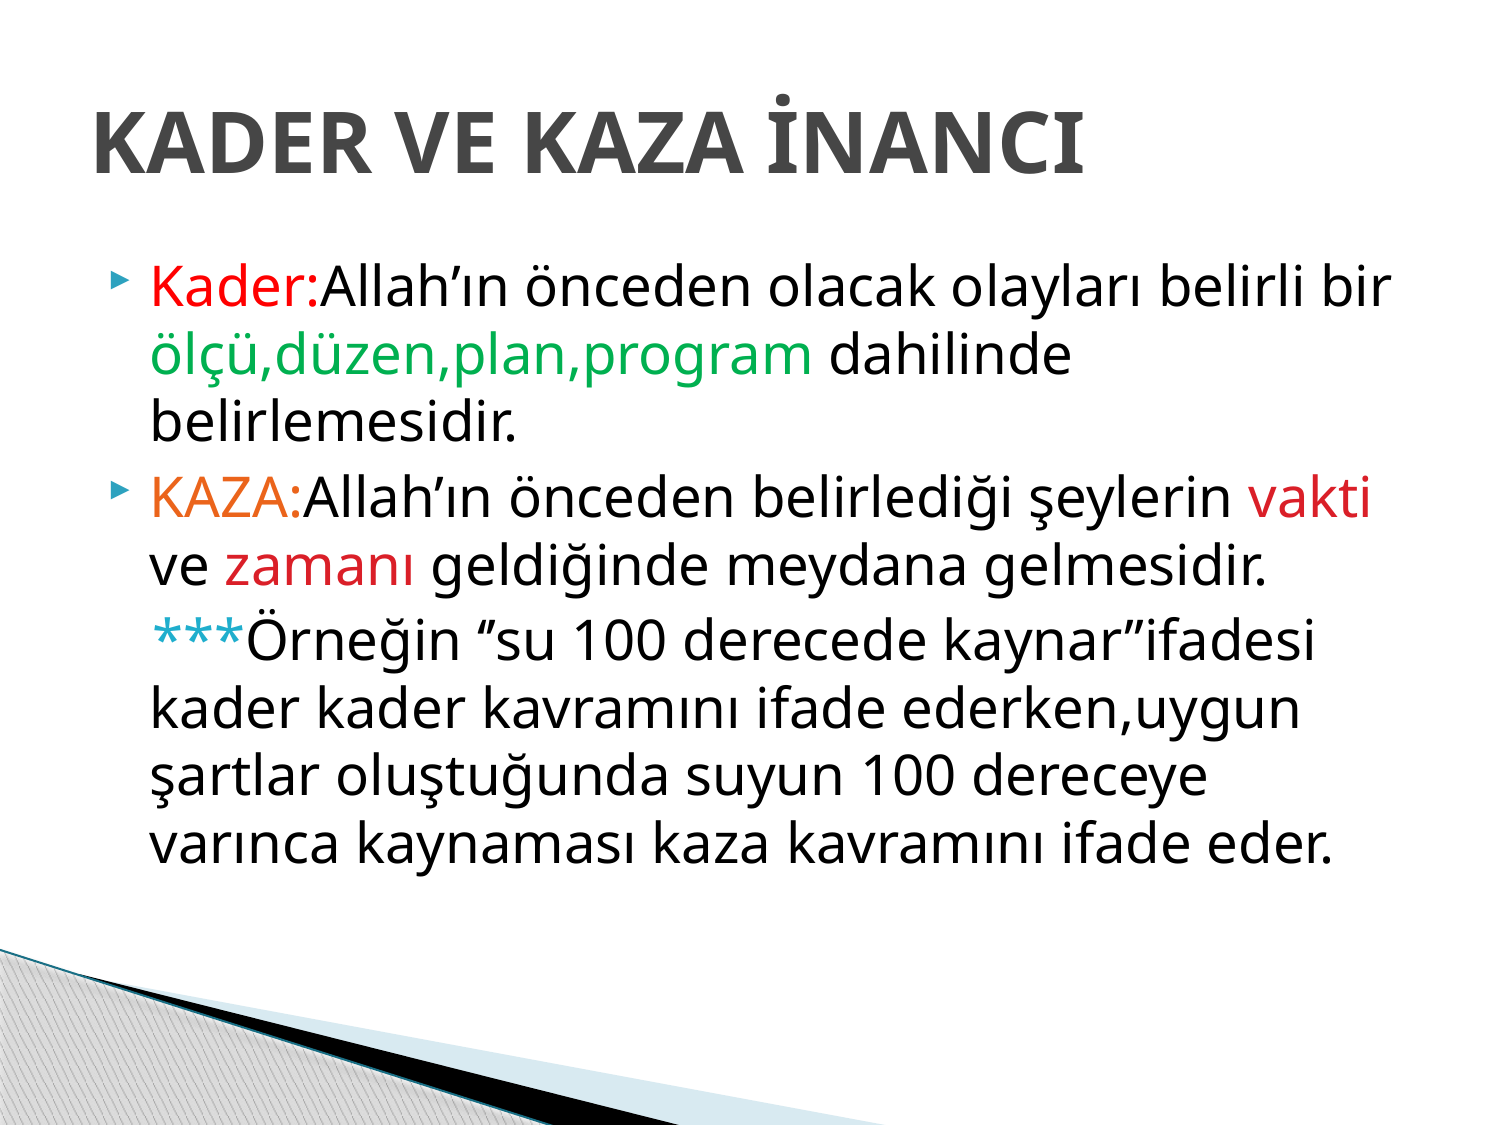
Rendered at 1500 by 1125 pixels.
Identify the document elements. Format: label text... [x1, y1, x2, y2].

title KADER VE KAZA İNANCI [75, 45, 1425, 233]
list Kader:Allah’ın önceden olacak olayları belirli bir ölçü,düzen,plan,program dahilinde belirlemesidir. KAZA:Allah’ın önceden belirlediği şeylerin vakti ve zamanı geldiğinde meydana gelmesidir. ***Örneğin ‘’su 100 derecede kaynar’’ifadesi kader kader kavramını ifade ederken,uygun şartlar oluştuğunda suyun 100 dereceye varınca kaynaması kaza kavramını ifade eder. [75, 243, 1425, 986]
